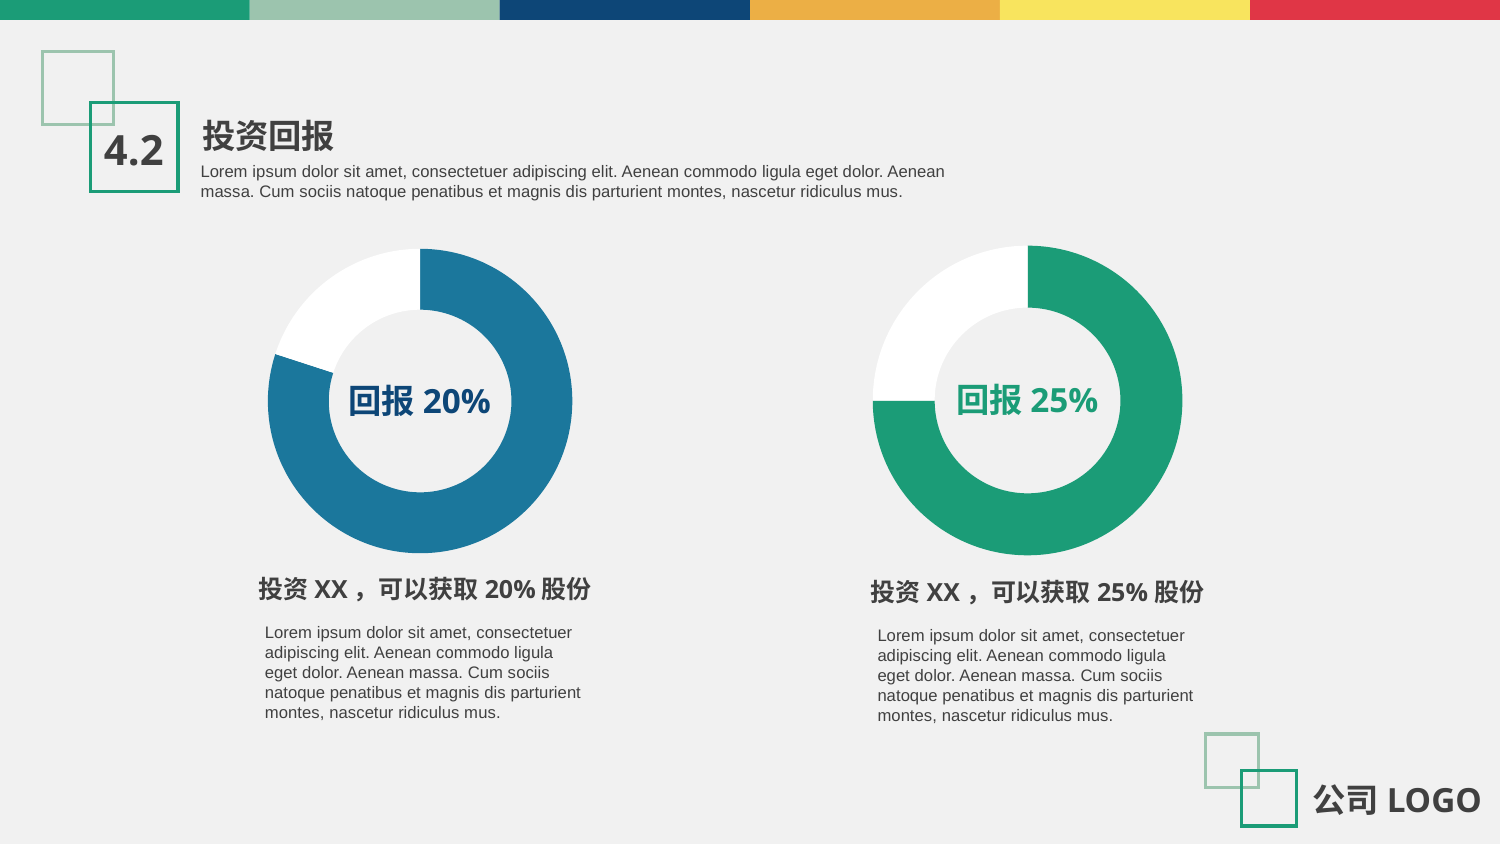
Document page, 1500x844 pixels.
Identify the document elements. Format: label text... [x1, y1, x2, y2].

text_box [113, 224, 718, 576]
text_box Lorem ipsum dolor sit amet, consectetuer adipiscing elit. Aenean commodo ligula eget dolor. Aenean massa. Cum sociis natoque penatibus et magnis dis parturient montes, nascetur ridiculus mus. [250, 614, 600, 730]
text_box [722, 221, 1332, 579]
text_box 投资回报 [187, 108, 351, 153]
text_box 投资XX，可以获取25%股份 [855, 587, 1219, 614]
text_box Lorem ipsum dolor sit amet, consectetuer adipiscing elit. Aenean commodo ligula eget dolor. Aenean massa. Cum sociis natoque penatibus et magnis dis parturient montes, nascetur ridiculus mus. [185, 153, 972, 209]
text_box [41, 51, 179, 192]
text_box Lorem ipsum dolor sit amet, consectetuer adipiscing elit. Aenean commodo ligula eget dolor. Aenean massa. Cum sociis natoque penatibus et magnis dis parturient montes, nascetur ridiculus mus. [862, 617, 1213, 732]
text_box 投资XX，可以获取20%股份 [243, 585, 607, 612]
